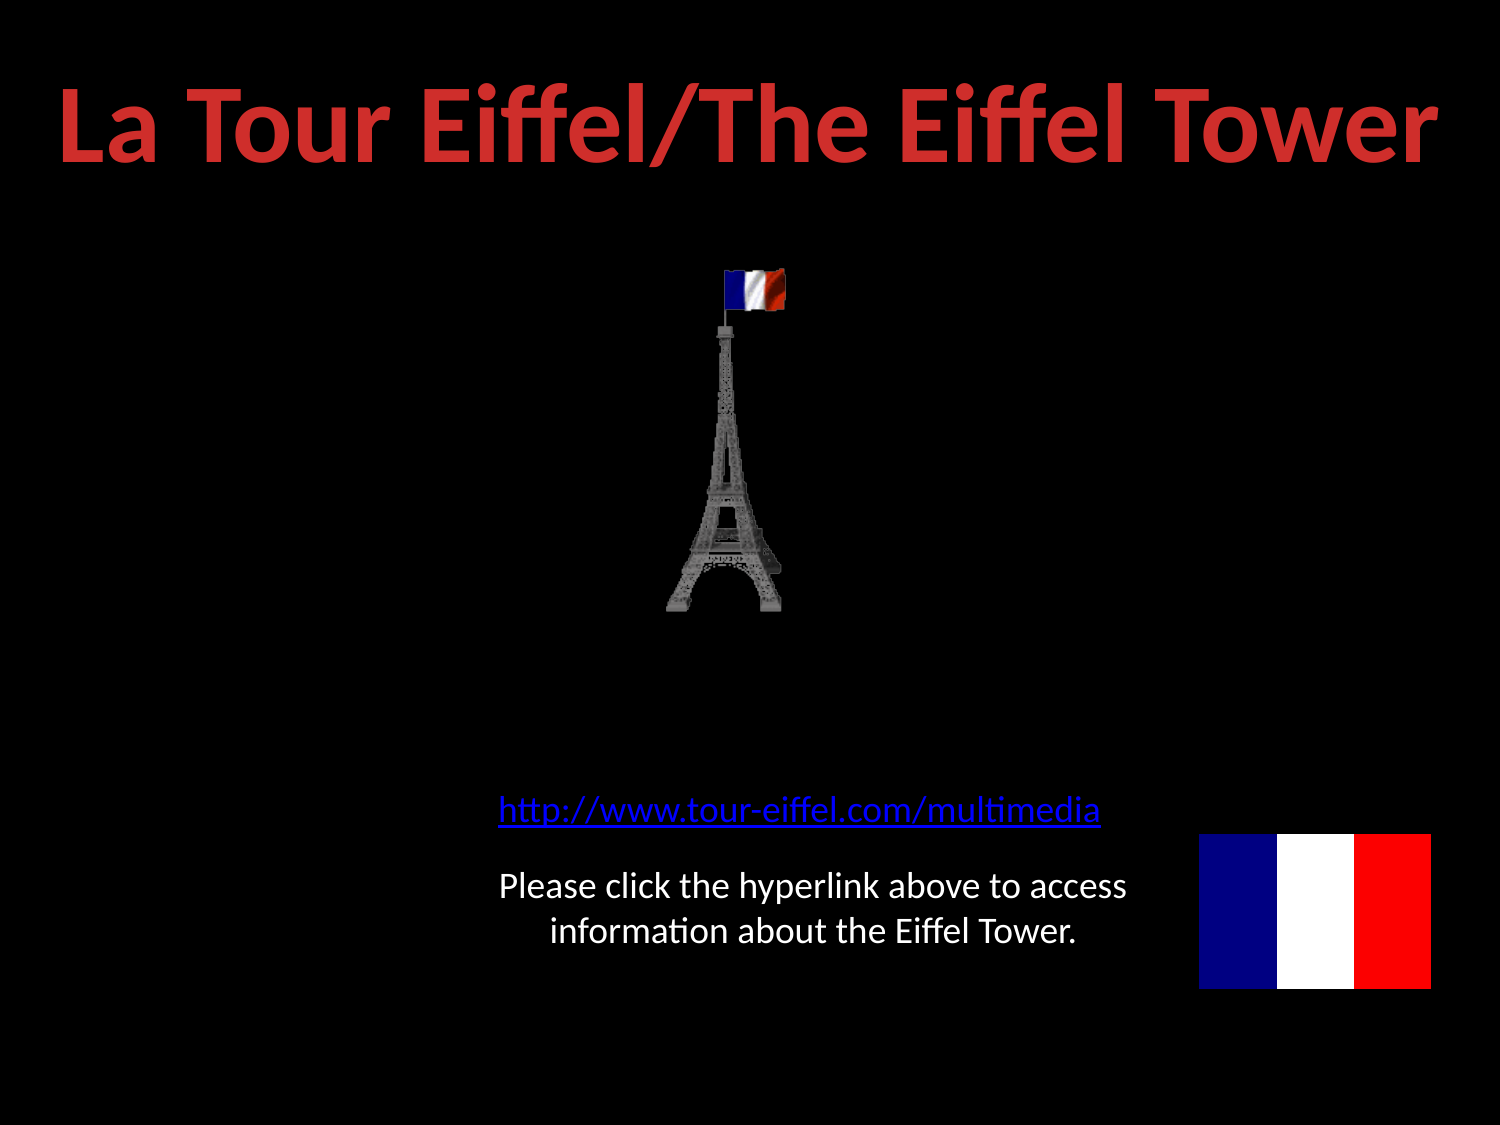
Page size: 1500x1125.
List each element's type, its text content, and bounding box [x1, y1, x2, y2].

text_box http://www.tour-eiffel.com/multimedia [483, 777, 1117, 883]
picture [1197, 832, 1433, 991]
text_box Please click the hyperlink above to access information about the Eiffel Tower. [478, 808, 1149, 1003]
text_box La Tour Eiffel/The Eiffel Tower [42, 42, 1458, 193]
picture [654, 257, 899, 624]
